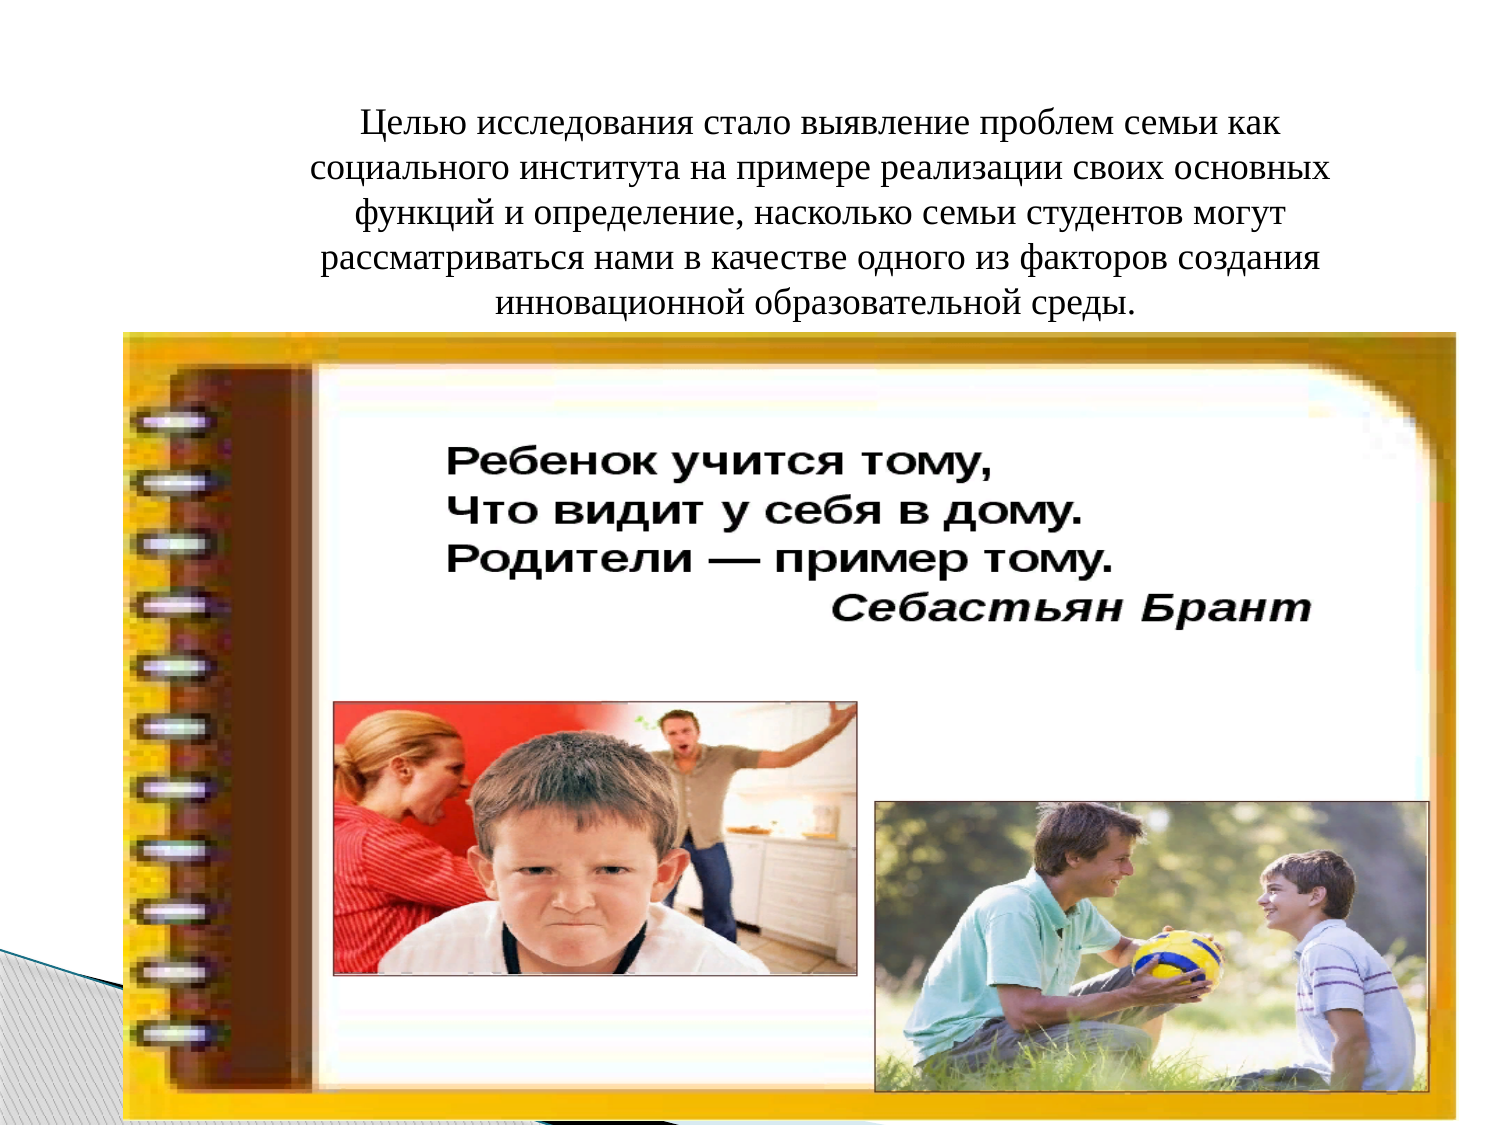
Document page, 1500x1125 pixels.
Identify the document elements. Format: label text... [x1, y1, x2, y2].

text_box Целью исследования стало выявление проблем семьи как социального института на примере реализации своих основных функций и определение, насколько семьи студентов могут рассматриваться нами в качестве одного из факторов создания инновационной образовательной среды. [253, 89, 1388, 330]
picture [123, 332, 1459, 1121]
